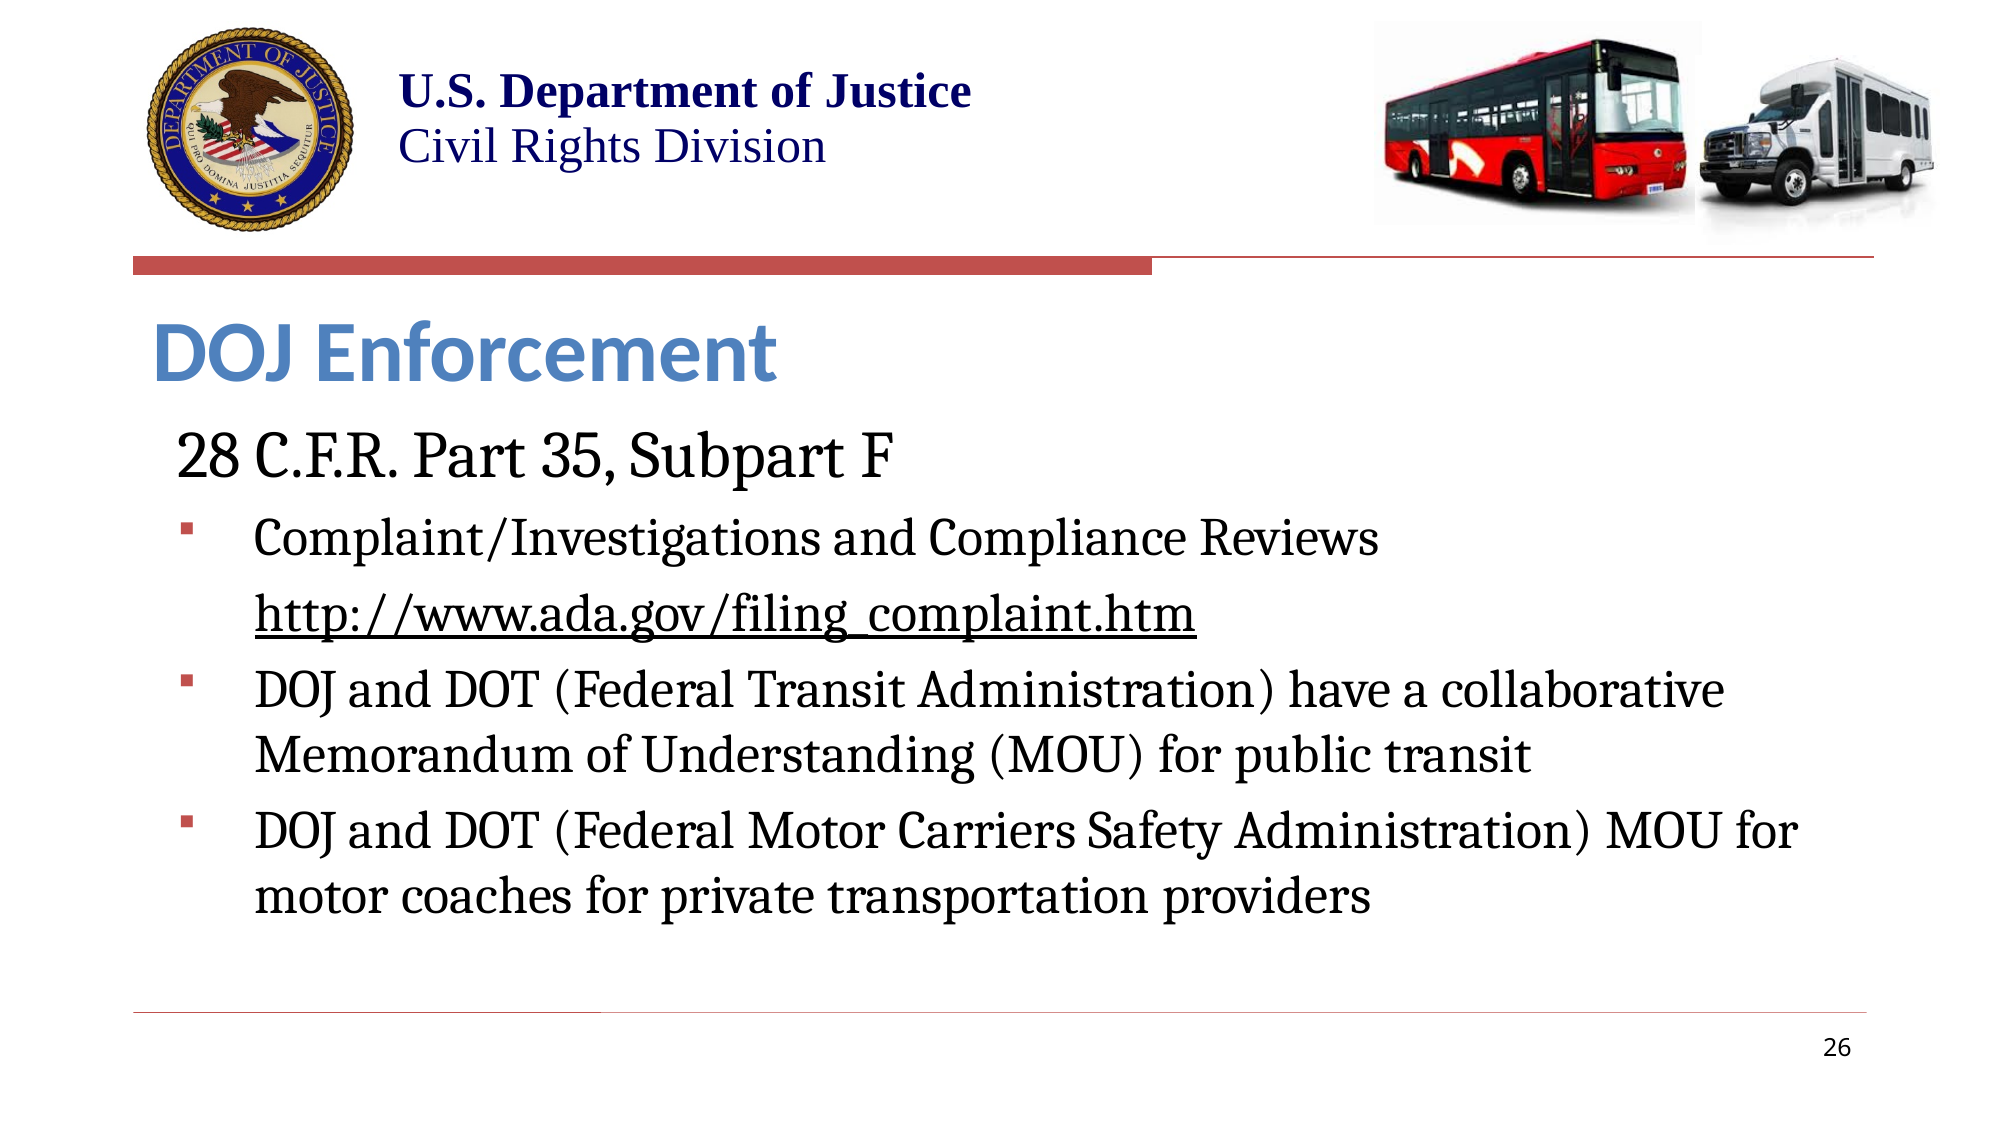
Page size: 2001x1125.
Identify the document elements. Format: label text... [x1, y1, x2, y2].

picture [1374, 21, 1940, 245]
title DOJ Enforcement [137, 281, 1513, 407]
list 28 C.F.R. Part 35, Subpart F Complaint/Investigations and Compliance Reviews http://www.ada.gov/filing_complaint.htm DOJ and DOT (Federal Transit Administration) have a collaborative Memorandum of Understanding (MOU) for public transit DOJ and DOT (Federal Motor Carriers Safety Administration) MOU for motor coaches for private transportation providers [162, 403, 1838, 988]
picture [137, 21, 363, 238]
slide_number 26 [1433, 1024, 1867, 1103]
